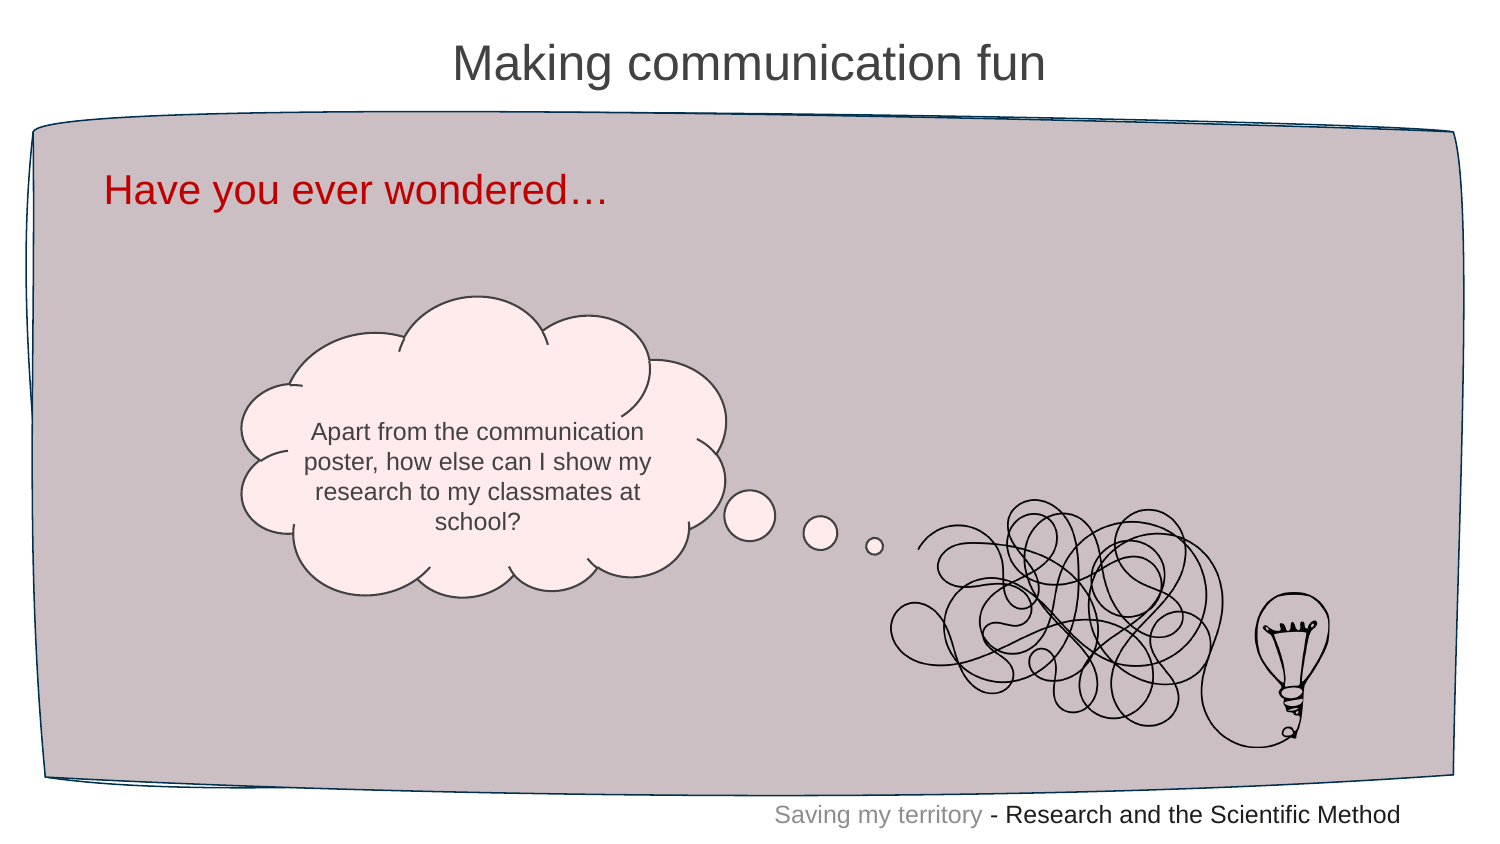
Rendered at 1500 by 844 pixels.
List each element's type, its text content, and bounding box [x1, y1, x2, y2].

text_box [866, 537, 883, 555]
text_box [241, 405, 249, 451]
picture [889, 499, 1330, 749]
text_box [241, 471, 249, 516]
text_box [803, 516, 838, 550]
text_box Making communication fun [0, 20, 1499, 106]
text_box [253, 296, 727, 541]
text_box Have you ever wondered… [88, 147, 1417, 234]
text_box Saving my territory - Research and the Scientific Method [88, 790, 1417, 844]
text_box [724, 490, 776, 542]
text_box [26, 111, 1464, 790]
text_box Apart from the communication poster, how else can I show my research to my classmates at school? [249, 400, 687, 599]
